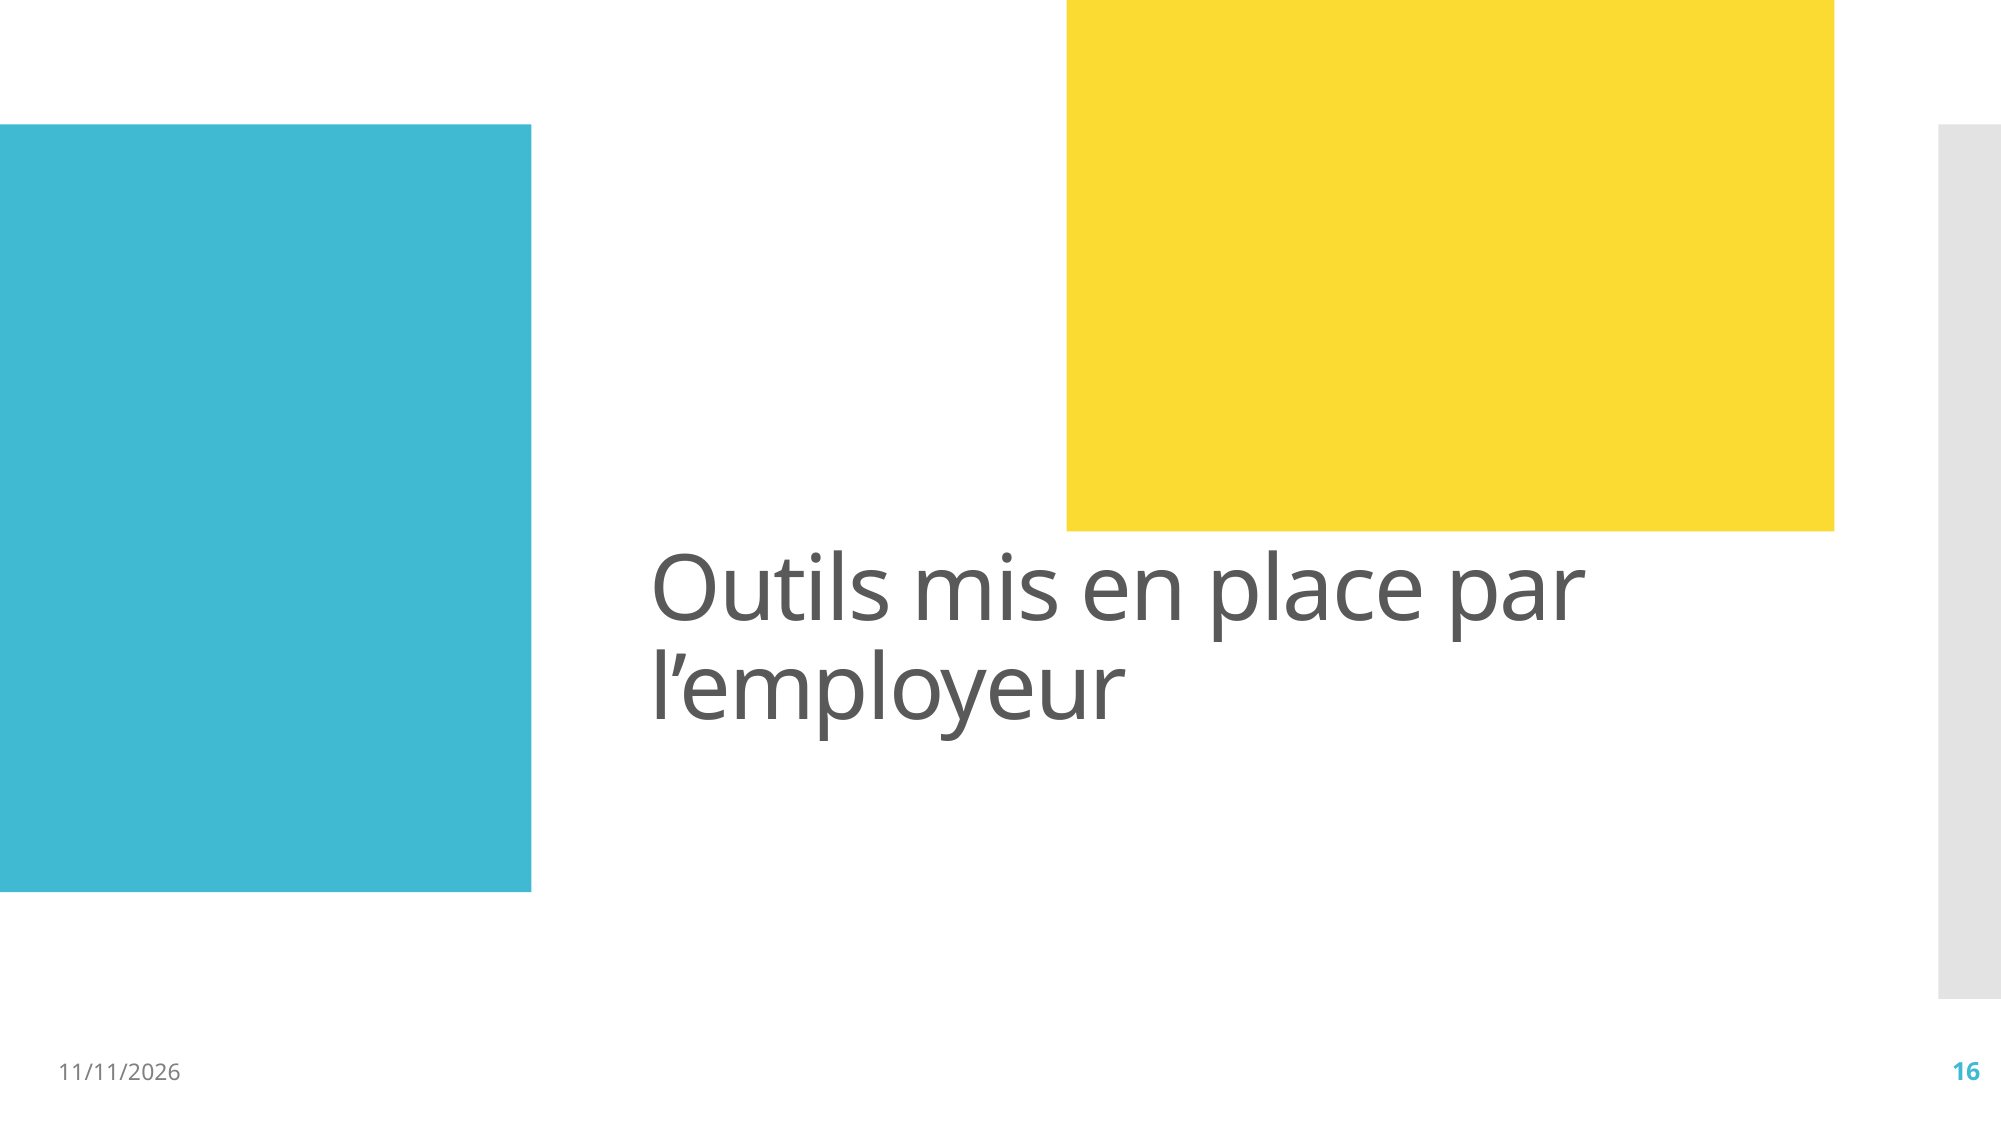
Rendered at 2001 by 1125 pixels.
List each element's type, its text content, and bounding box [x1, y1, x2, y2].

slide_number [43, 1042, 493, 1103]
slide_number 16 [1744, 1042, 1996, 1103]
title Outils mis en place par l’employeur [634, 213, 1835, 747]
